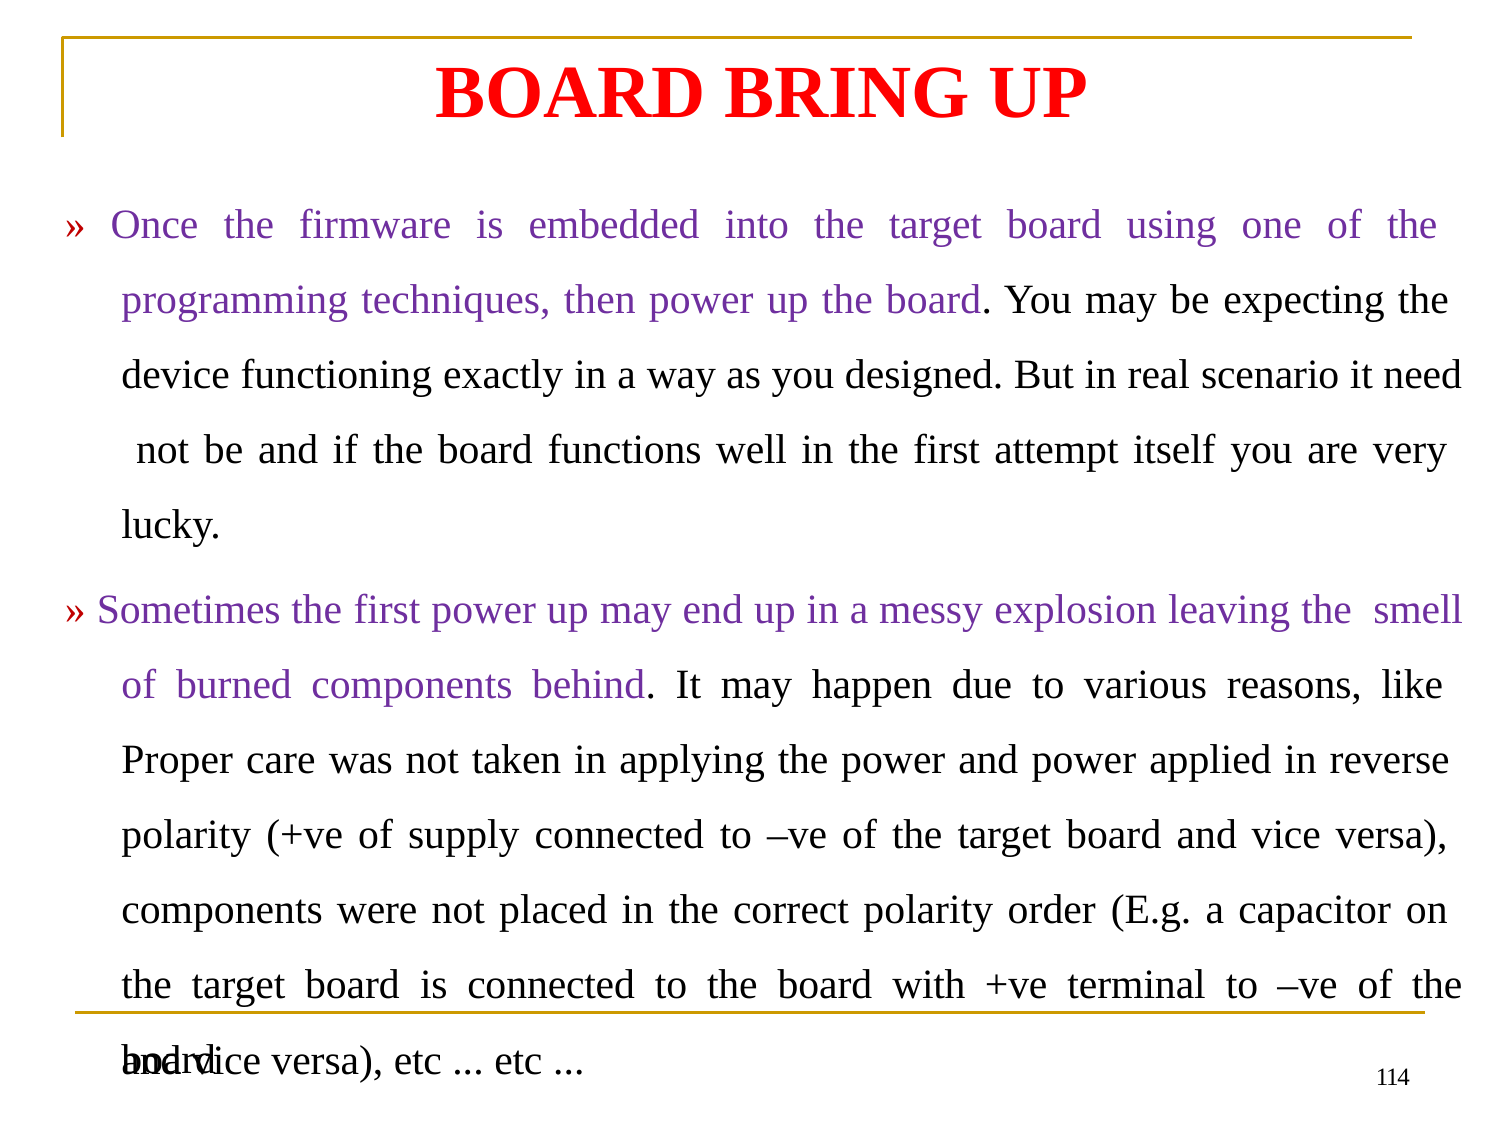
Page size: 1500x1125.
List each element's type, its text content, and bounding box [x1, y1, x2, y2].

title BOARD BRING UP [433, 40, 1092, 170]
text_box and vice versa), etc ... etc ... [119, 1030, 587, 1083]
text_box 114 [1373, 1083, 1413, 1090]
text_box » Once the firmware is embedded into the target board using one of the programming techniques, then power up the board. You may be expecting the device functioning exactly in a way as you designed. But in real scenario it need not be and if the board functions well in the first attempt itself you are very lucky. » Sometimes the first power up may end up in a messy explosion leaving the smell of burned components behind. It may happen due to various reasons, like Proper care was not taken in applying the power and power applied in reverse polarity (+ve of supply connected to –ve of the target board and vice versa), components were not placed in the correct polarity order (E.g. a capacitor on the target board is connected to the board with +ve terminal to –ve of the board [62, 170, 1464, 1083]
